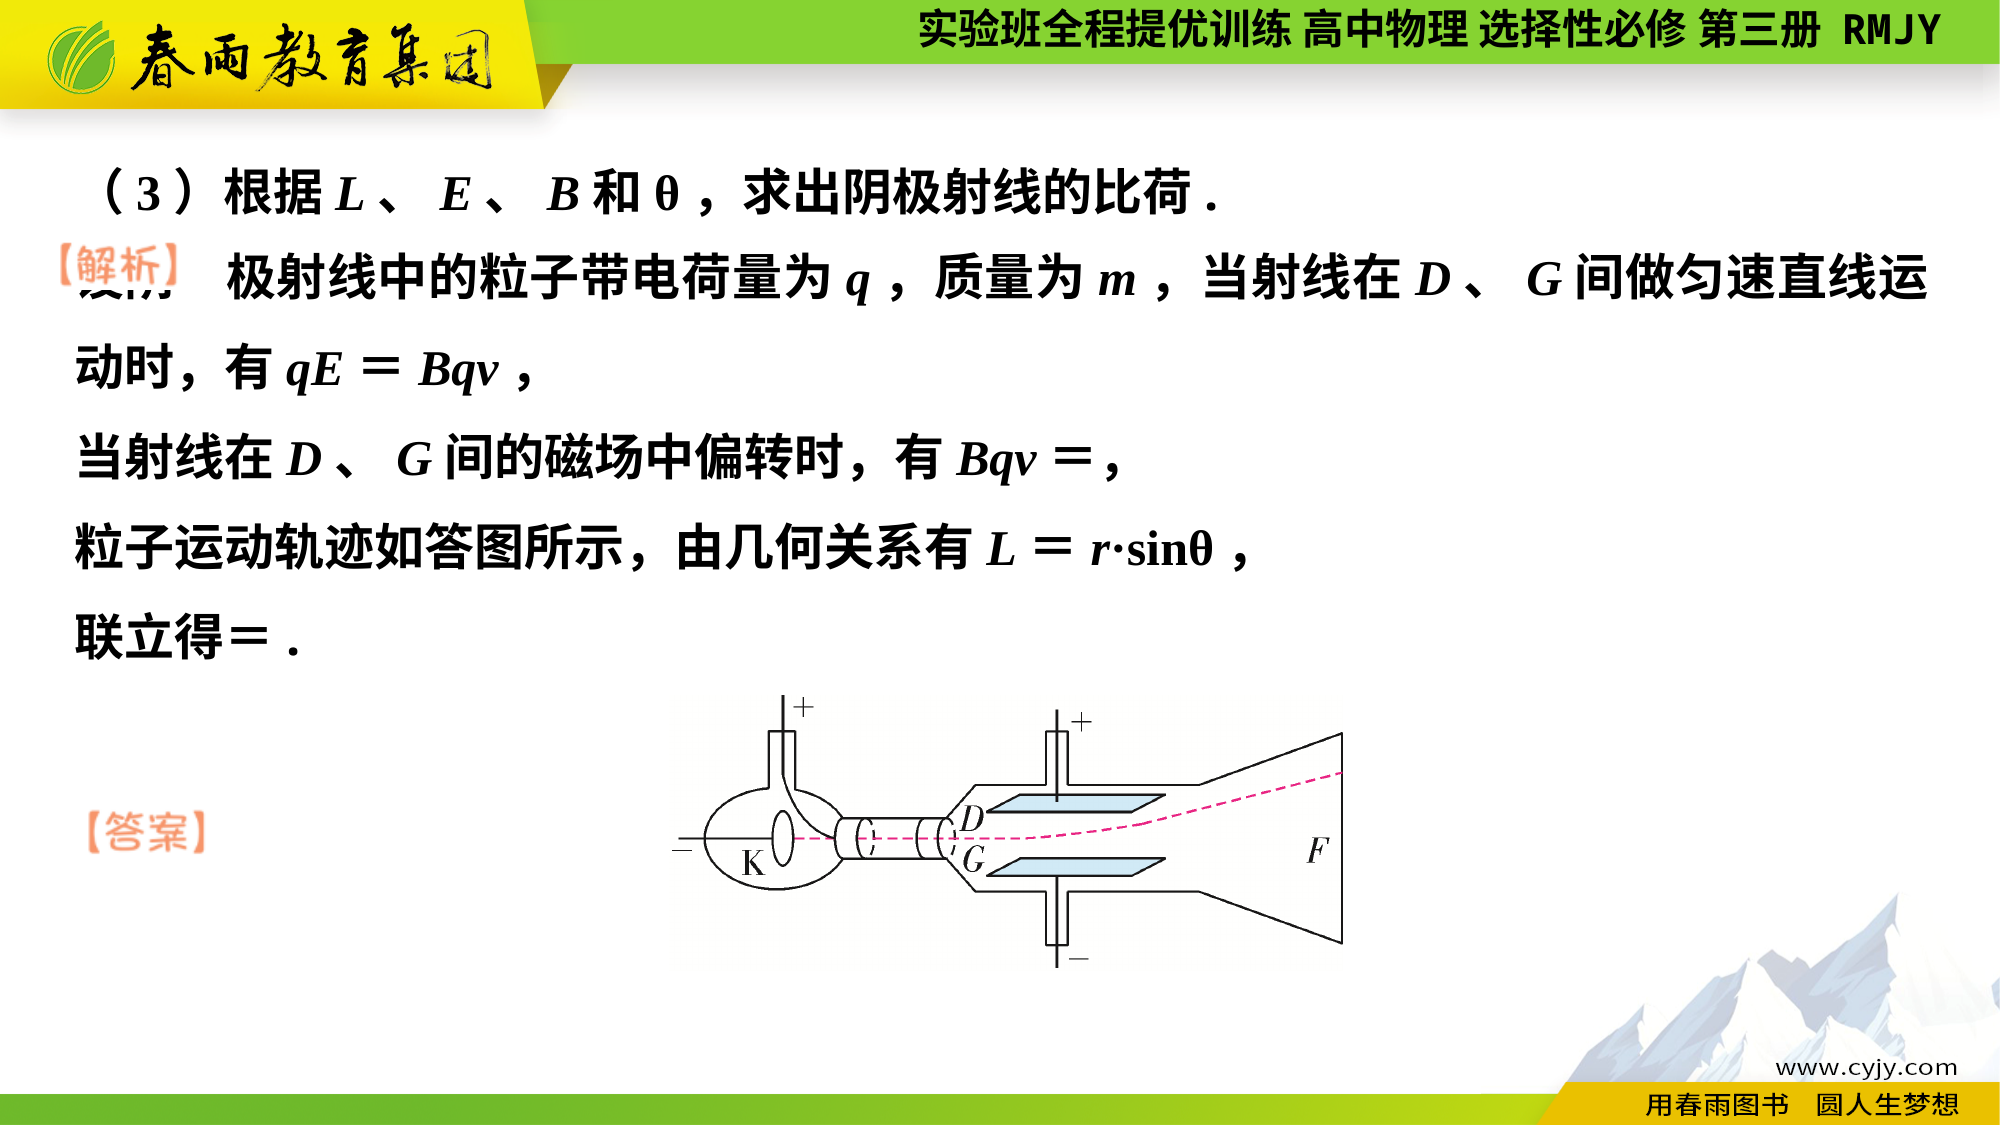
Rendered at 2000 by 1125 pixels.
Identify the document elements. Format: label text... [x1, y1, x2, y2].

picture [0, 0, 2000, 1125]
list （3）根据L、E、B和θ，求出阴极射线的比荷. [59, 122, 1944, 217]
